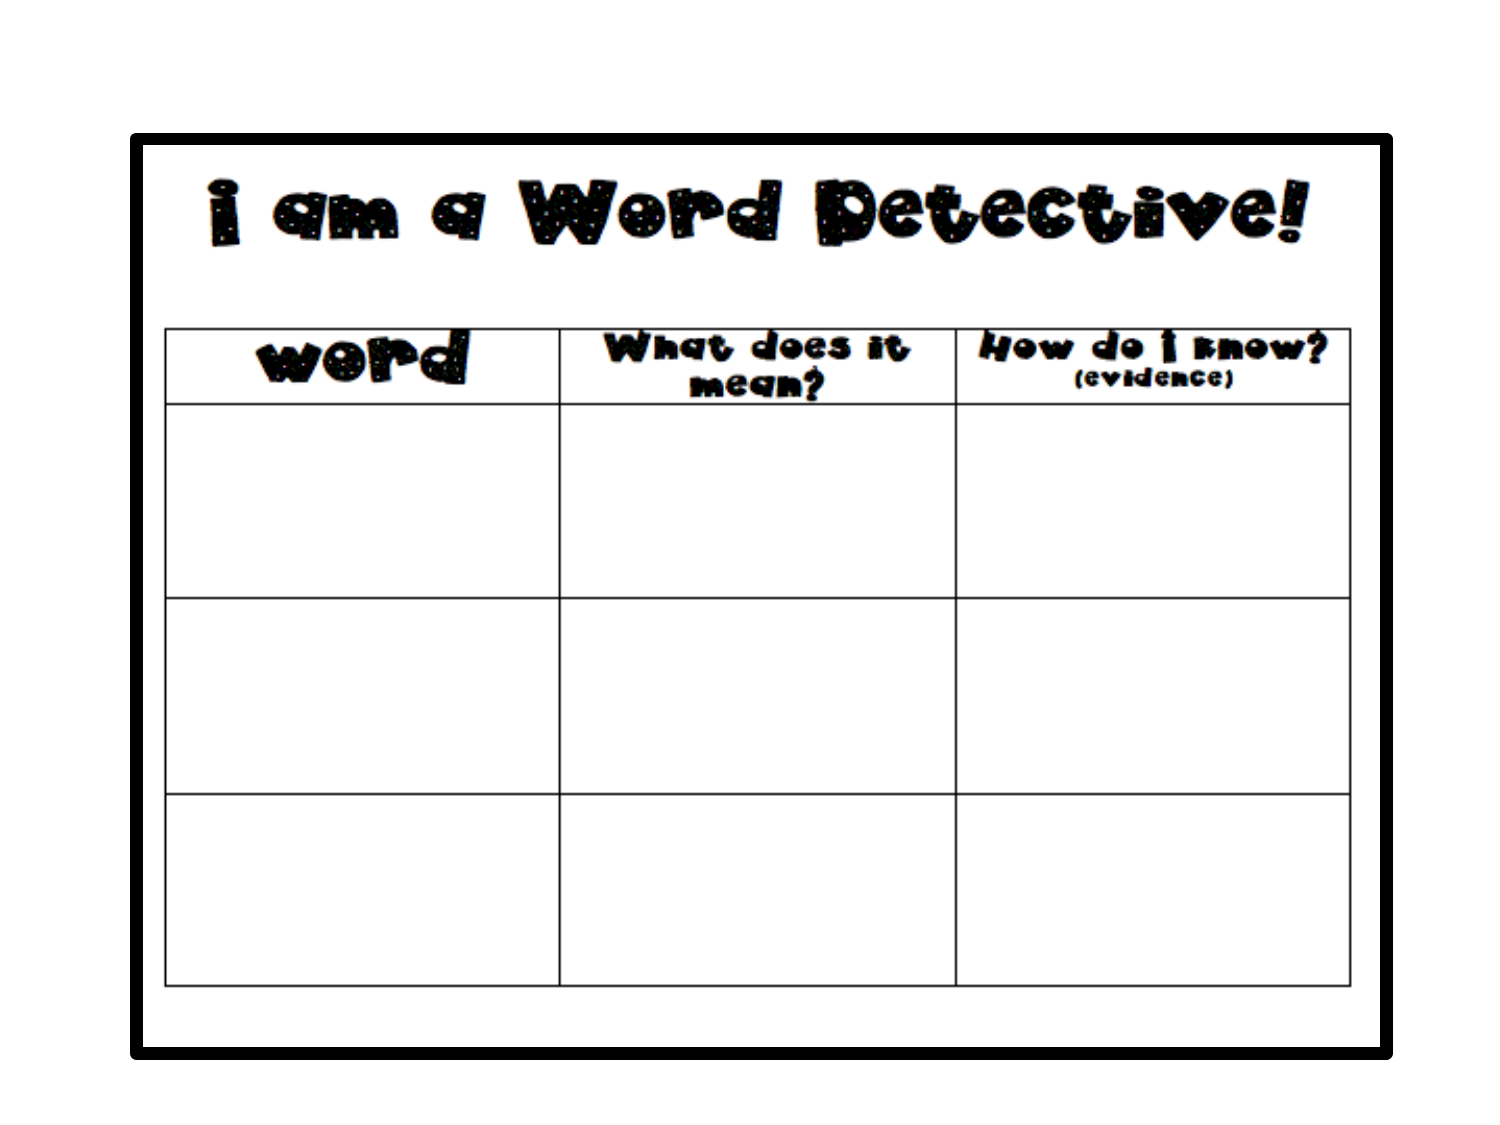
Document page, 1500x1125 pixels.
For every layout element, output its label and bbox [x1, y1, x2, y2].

picture [142, 144, 1381, 1048]
